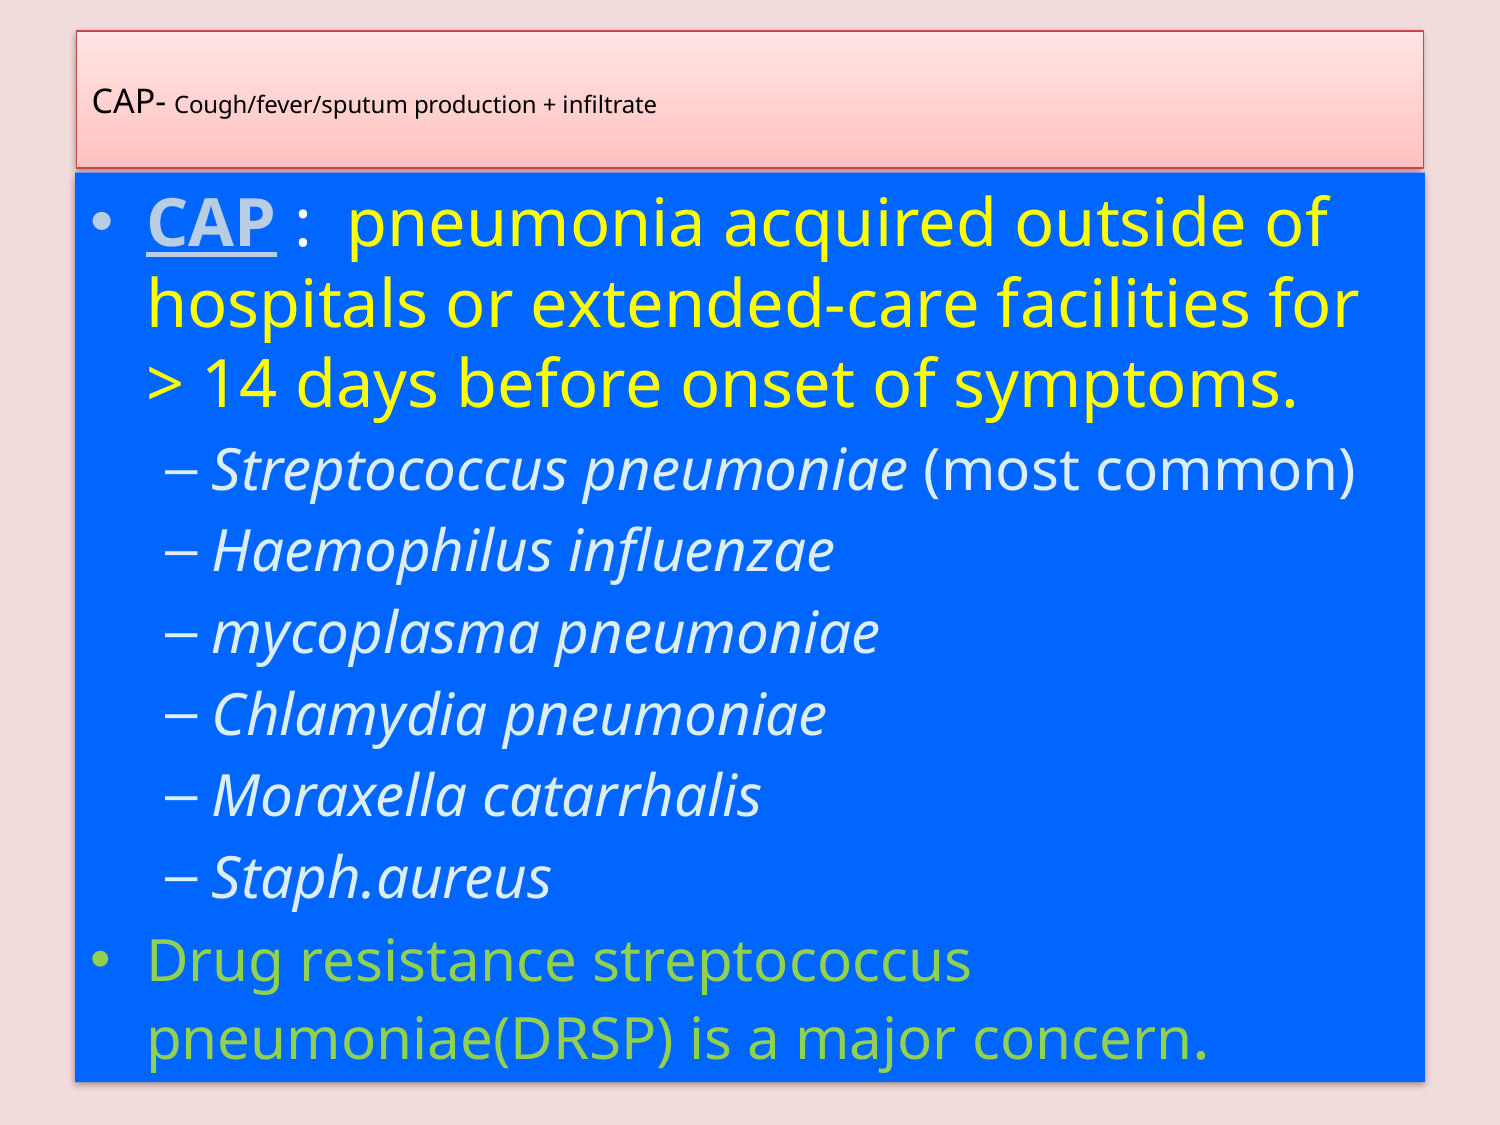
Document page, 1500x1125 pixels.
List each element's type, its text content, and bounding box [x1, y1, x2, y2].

title CAP- Cough/fever/sputum production + infiltrate [76, 30, 1424, 169]
list CAP : pneumonia acquired outside of hospitals or extended-care facilities for > 14 days before onset of symptoms. Streptococcus pneumoniae (most common) Haemophilus influenzae mycoplasma pneumoniae Chlamydia pneumoniae Moraxella catarrhalis Staph.aureus Drug resistance streptococcus pneumoniae(DRSP) is a major concern. [75, 172, 1425, 1083]
